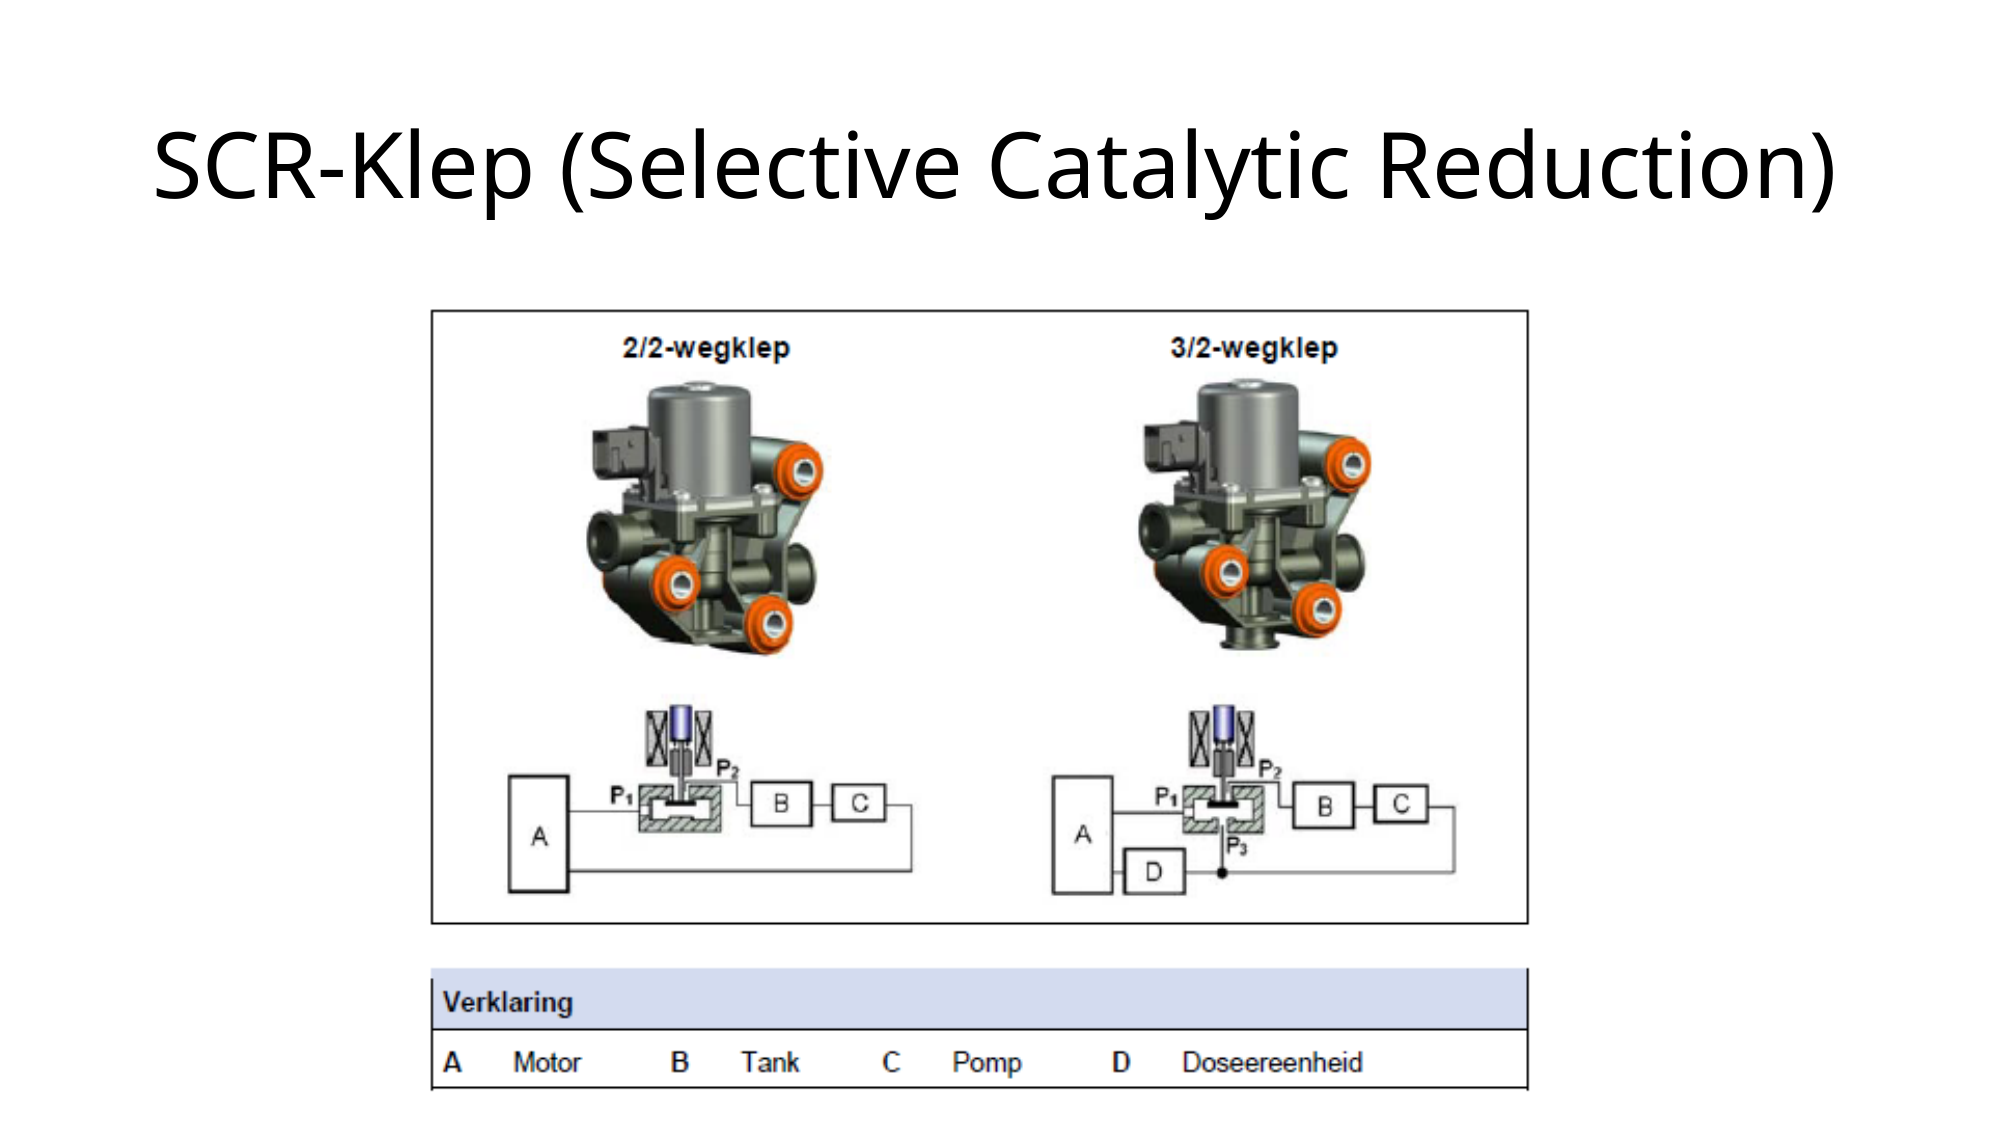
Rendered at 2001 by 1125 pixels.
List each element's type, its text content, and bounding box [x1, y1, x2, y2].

title SCR-Klep (Selective Catalytic Reduction) [137, 59, 1863, 278]
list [419, 300, 1548, 1112]
